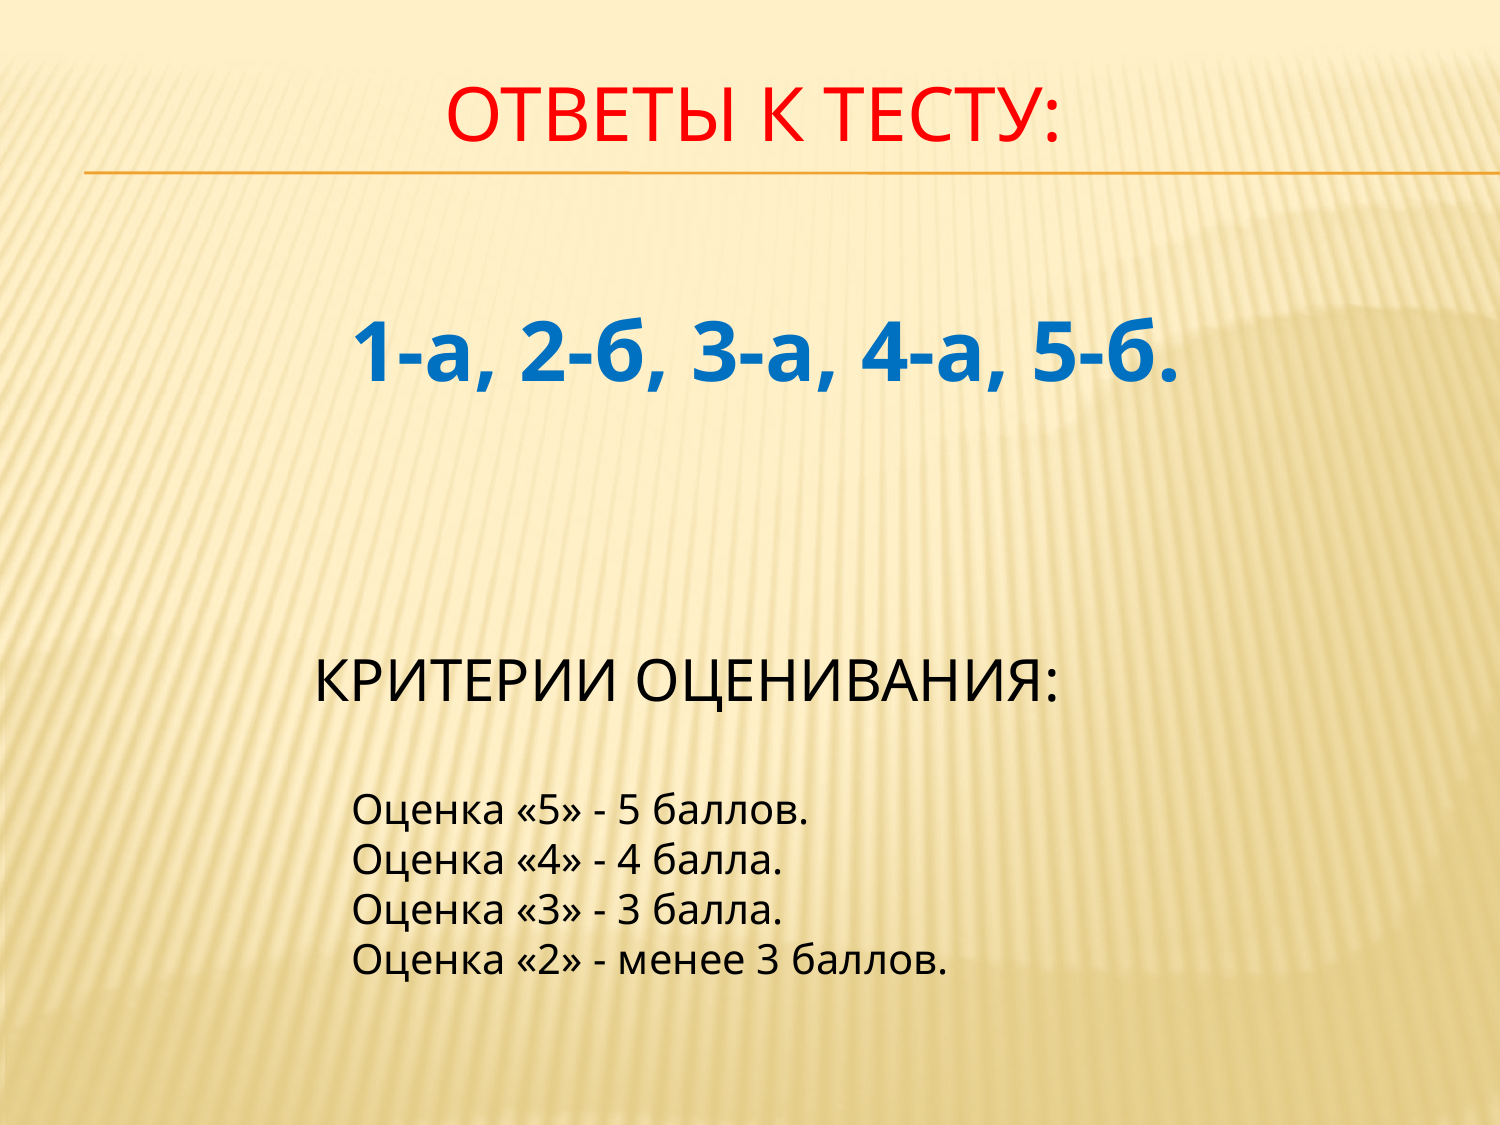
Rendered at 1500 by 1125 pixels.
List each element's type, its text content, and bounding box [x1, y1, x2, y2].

title Ответы к тесту: [41, 42, 1467, 181]
list 1-а, 2-б, 3-а, 4-а, 5-б. [53, 290, 1479, 422]
text_box Оценка «5» - 5 баллов. Оценка «4» - 4 балла. Оценка «3» - 3 балла. Оценка «2» - менее 3 баллов. [336, 775, 1087, 991]
text_box Критерии оценивания: [112, 609, 1262, 748]
